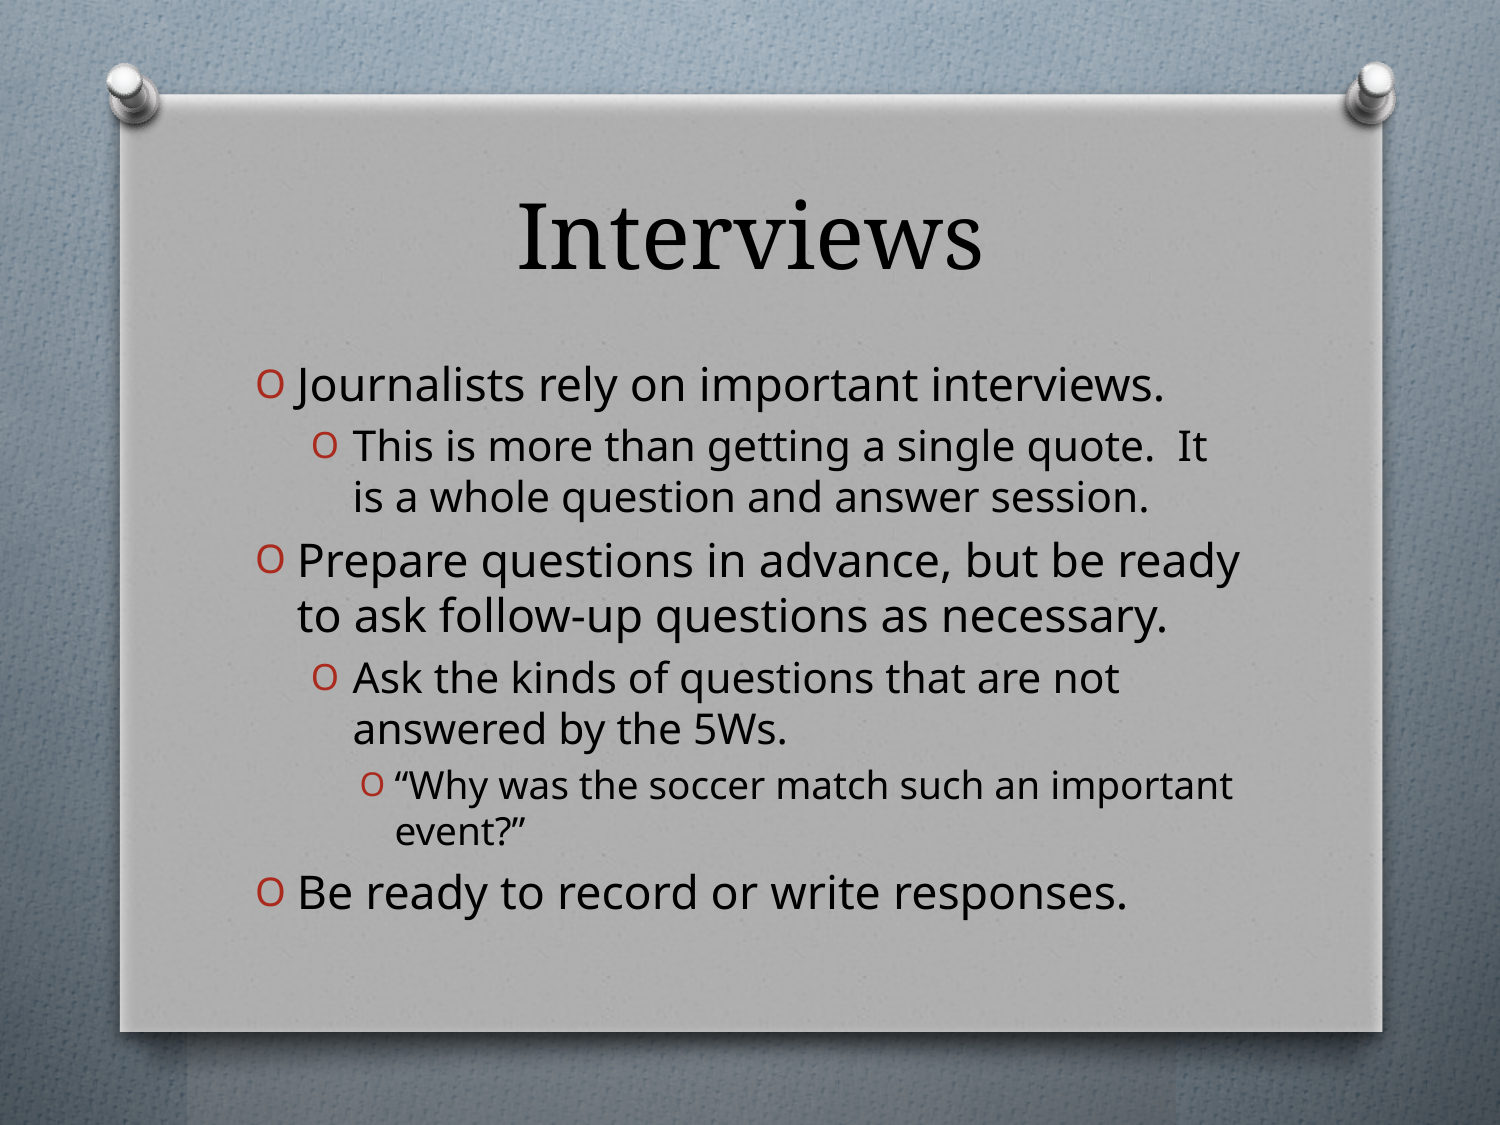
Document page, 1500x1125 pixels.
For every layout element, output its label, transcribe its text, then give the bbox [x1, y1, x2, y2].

picture [75, 29, 198, 153]
title Interviews [179, 134, 1323, 332]
picture [1317, 35, 1439, 156]
list Journalists rely on important interviews. This is more than getting a single quote. It is a whole question and answer session. Prepare questions in advance, but be ready to ask follow-up questions as necessary. Ask the kinds of questions that are not answered by the 5Ws. “Why was the soccer match such an important event?” Be ready to record or write responses. [240, 347, 1257, 939]
